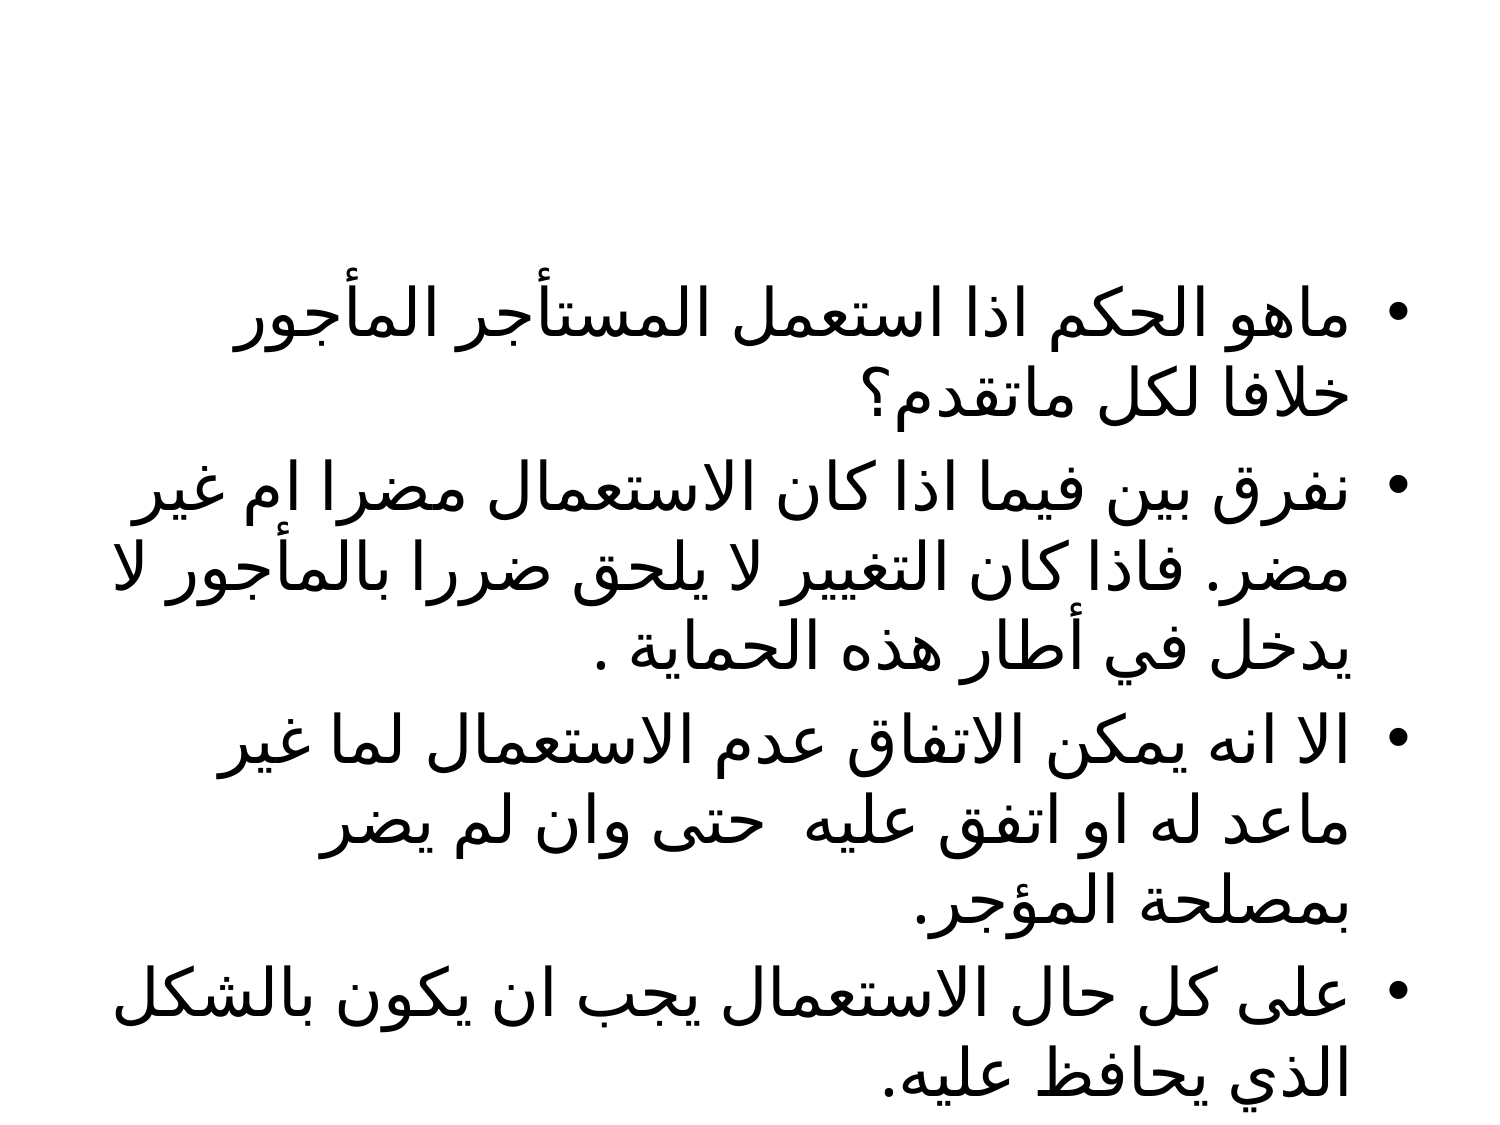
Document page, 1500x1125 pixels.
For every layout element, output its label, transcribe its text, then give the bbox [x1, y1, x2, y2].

list ماهو الحكم اذا استعمل المستأجر المأجور خلافا لكل ماتقدم؟ نفرق بين فيما اذا كان الاستعمال مضرا ام غير مضر. فاذا كان التغيير لا يلحق ضررا بالمأجور لا يدخل في أطار هذه الحماية . الا انه يمكن الاتفاق عدم الاستعمال لما غير ماعد له او اتفق عليه حتى وان لم يضر بمصلحة المؤجر. على كل حال الاستعمال يجب ان يكون بالشكل الذي يحافظ عليه. [75, 262, 1425, 1005]
